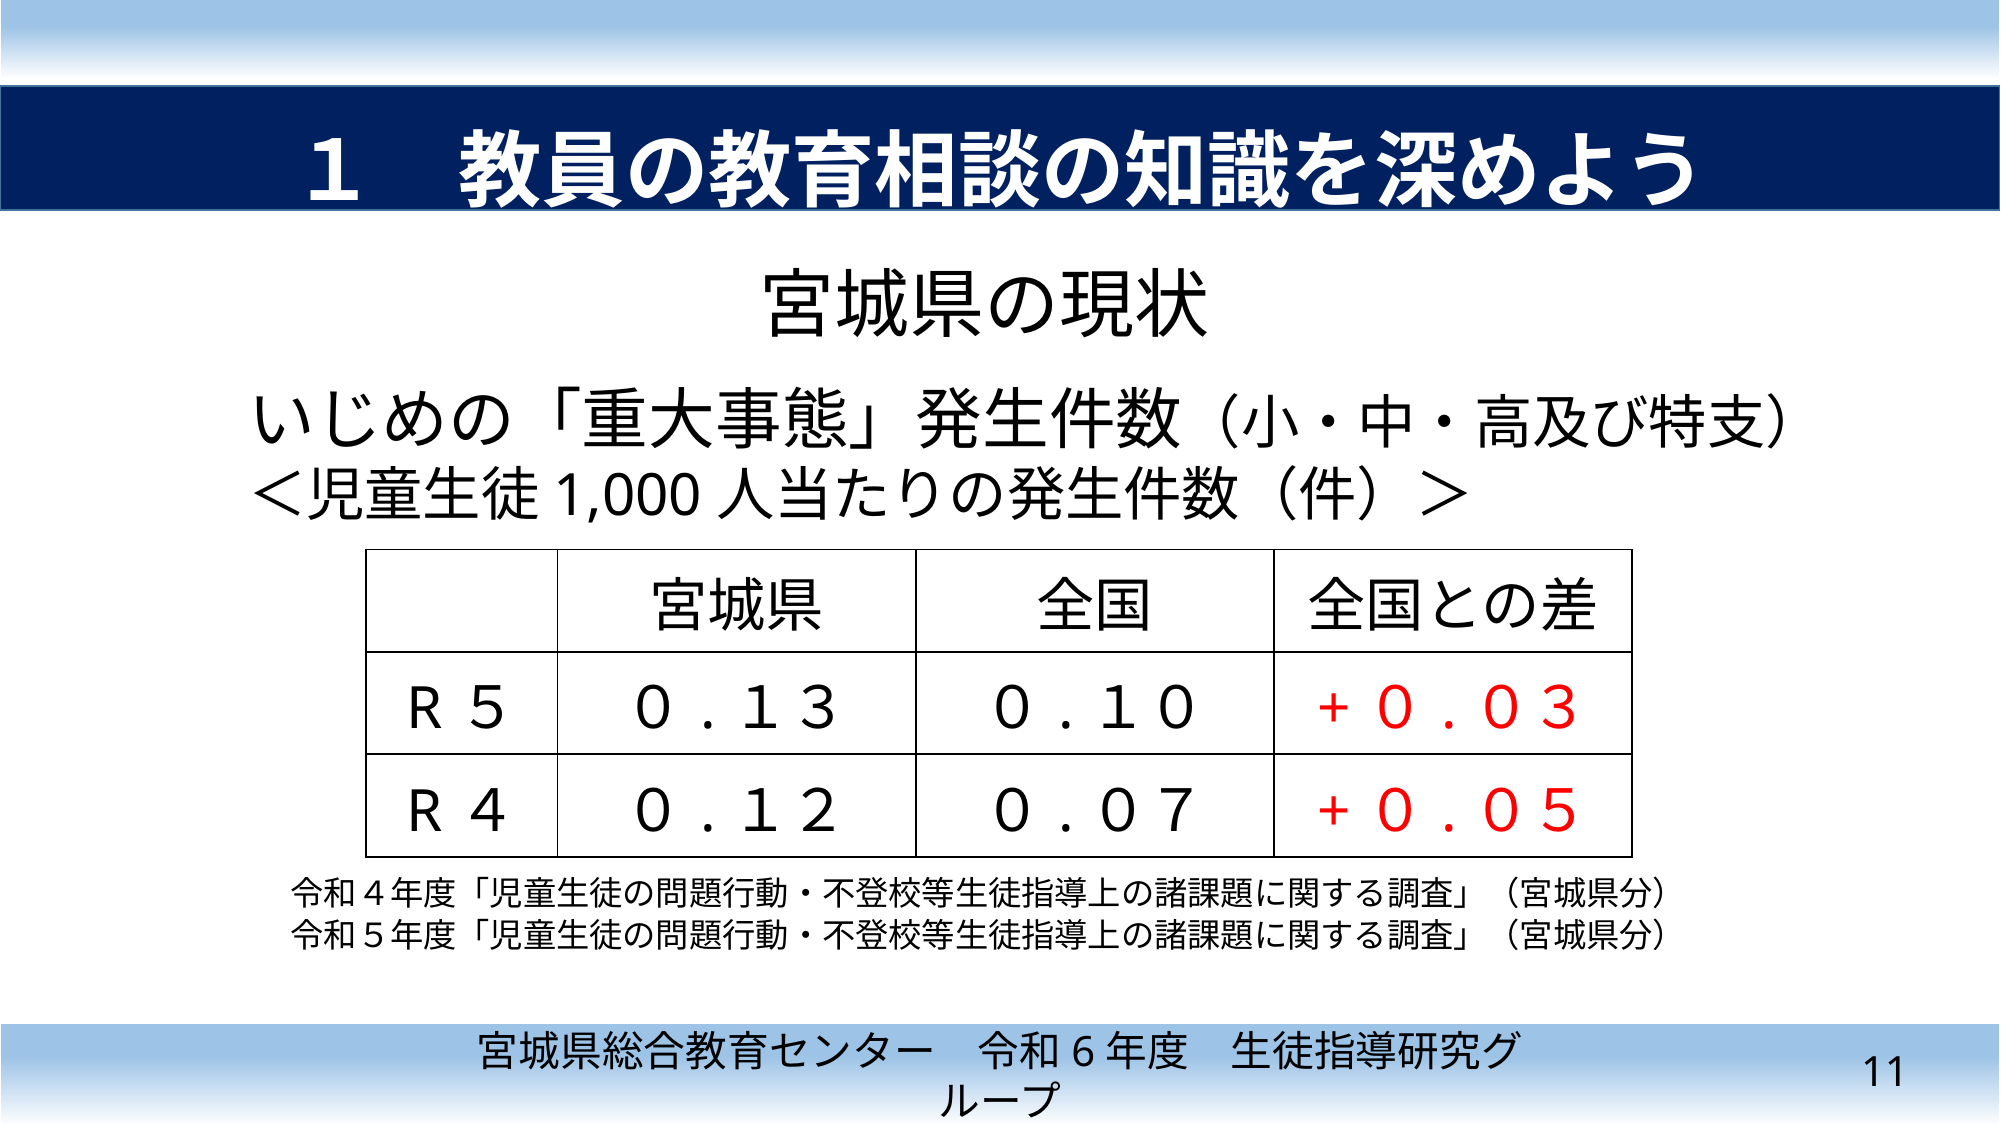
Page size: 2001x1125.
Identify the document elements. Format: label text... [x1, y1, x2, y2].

table_header 全国 [917, 550, 1273, 651]
text_box いじめの「重大事態」発生件数（小・中・高及び特支） ＜児童生徒1,000人当たりの発生件数（件）＞ [222, 369, 1925, 534]
table_header 宮城県 [558, 550, 915, 651]
text_box [0, 85, 220, 211]
slide_number 10 [1811, 1043, 1925, 1104]
text_box 宮城県総合教育センター 令和6年度 生徒指導研究グループ [428, 1045, 1572, 1105]
table_cell ０.１２ [558, 755, 915, 856]
table_cell ０.１３ [558, 653, 915, 753]
table_cell R５ [367, 653, 557, 753]
table_header [367, 550, 557, 651]
table_cell +０.０３ [1275, 653, 1631, 753]
text_box 令和５年度「児童生徒の問題行動・不登校等生徒指導上の諸課題に関する調査」（宮城県分） [275, 906, 1737, 962]
table_header 全国との差 [1275, 550, 1631, 651]
text_box 令和４年度「児童生徒の問題行動・不登校等生徒指導上の諸課題に関する調査」（宮城県分） [275, 865, 1722, 920]
table_cell +０.０５ [1275, 755, 1631, 856]
table_cell R４ [367, 755, 557, 856]
table_cell ０.１０ [917, 653, 1273, 753]
text_box [1780, 85, 2000, 211]
text_box 宮城県の現状 [744, 248, 1256, 354]
table_cell ０.０７ [917, 755, 1273, 856]
text_box １ 教員の教育相談の知識を深めよう [220, 59, 1780, 224]
